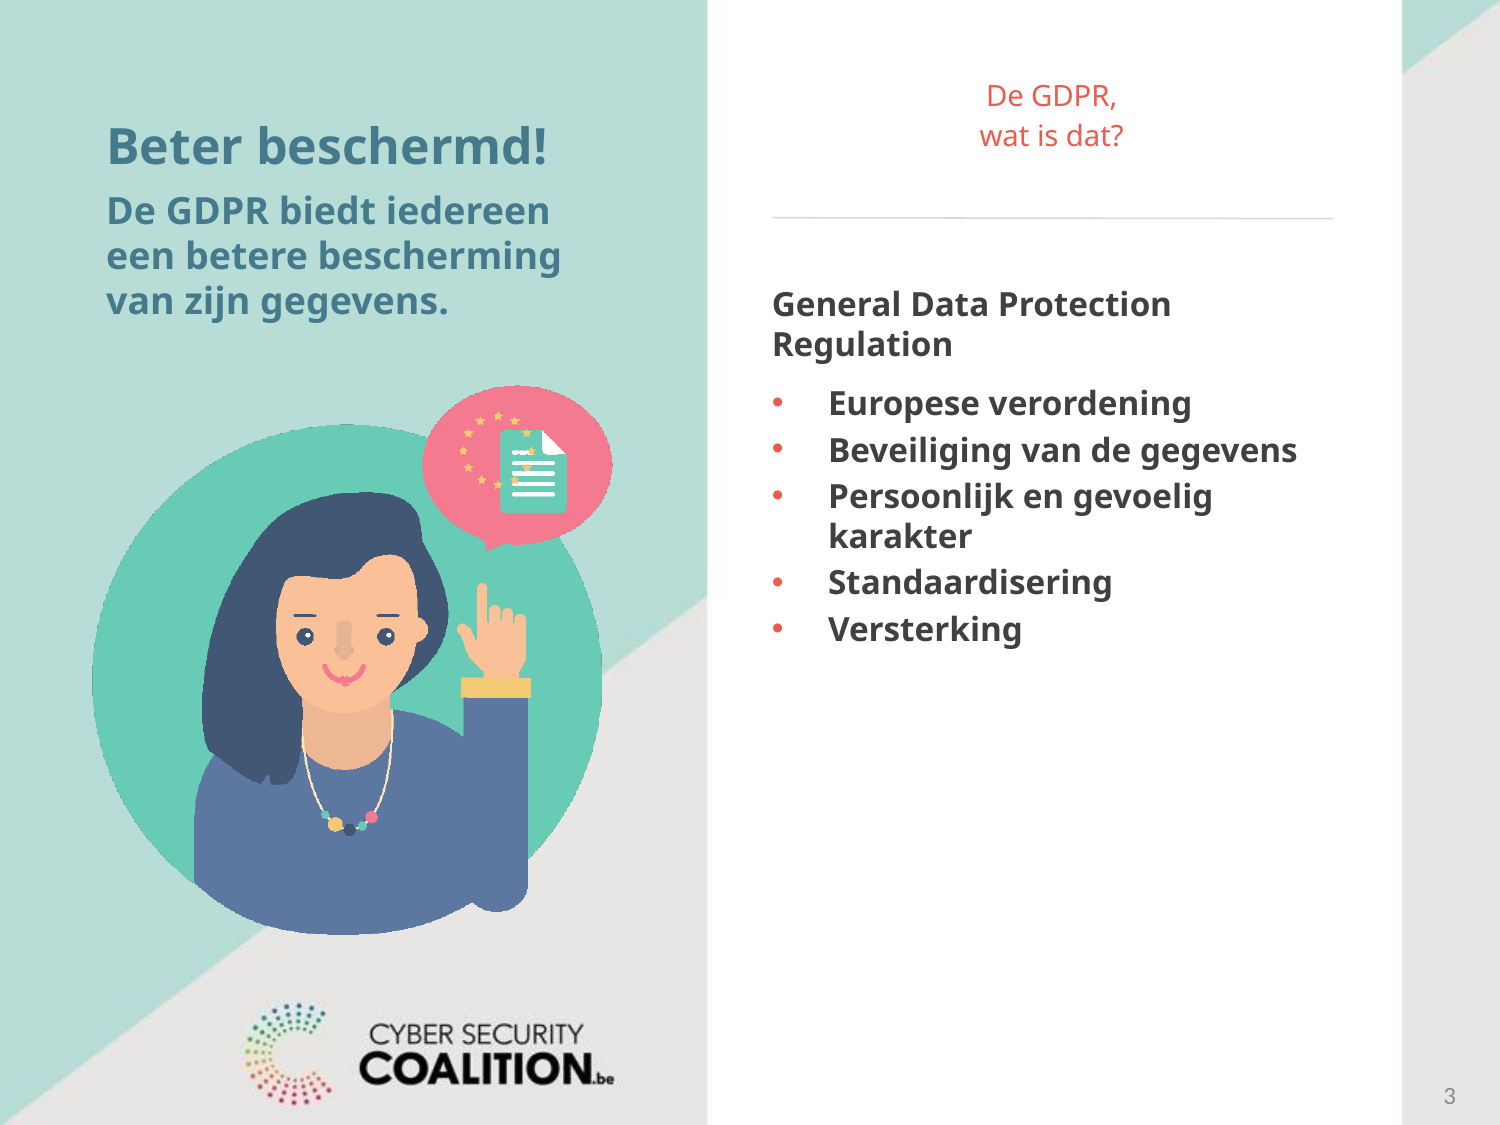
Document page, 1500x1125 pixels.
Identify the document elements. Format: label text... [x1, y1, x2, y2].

title De GDPR, wat is dat? [750, 67, 1362, 163]
slide_number ‹#› [1400, 1063, 1500, 1125]
picture [0, 0, 1500, 1125]
list General Data Protection Regulation Europese verordening Beveiliging van de gegevens Persoonlijk en gevoelig karakter Standaardisering Versterking [756, 275, 1349, 1018]
text_box Beter beschermd! De GDPR biedt iedereen een betere bescherming van zijn gegevens. [91, 107, 603, 299]
